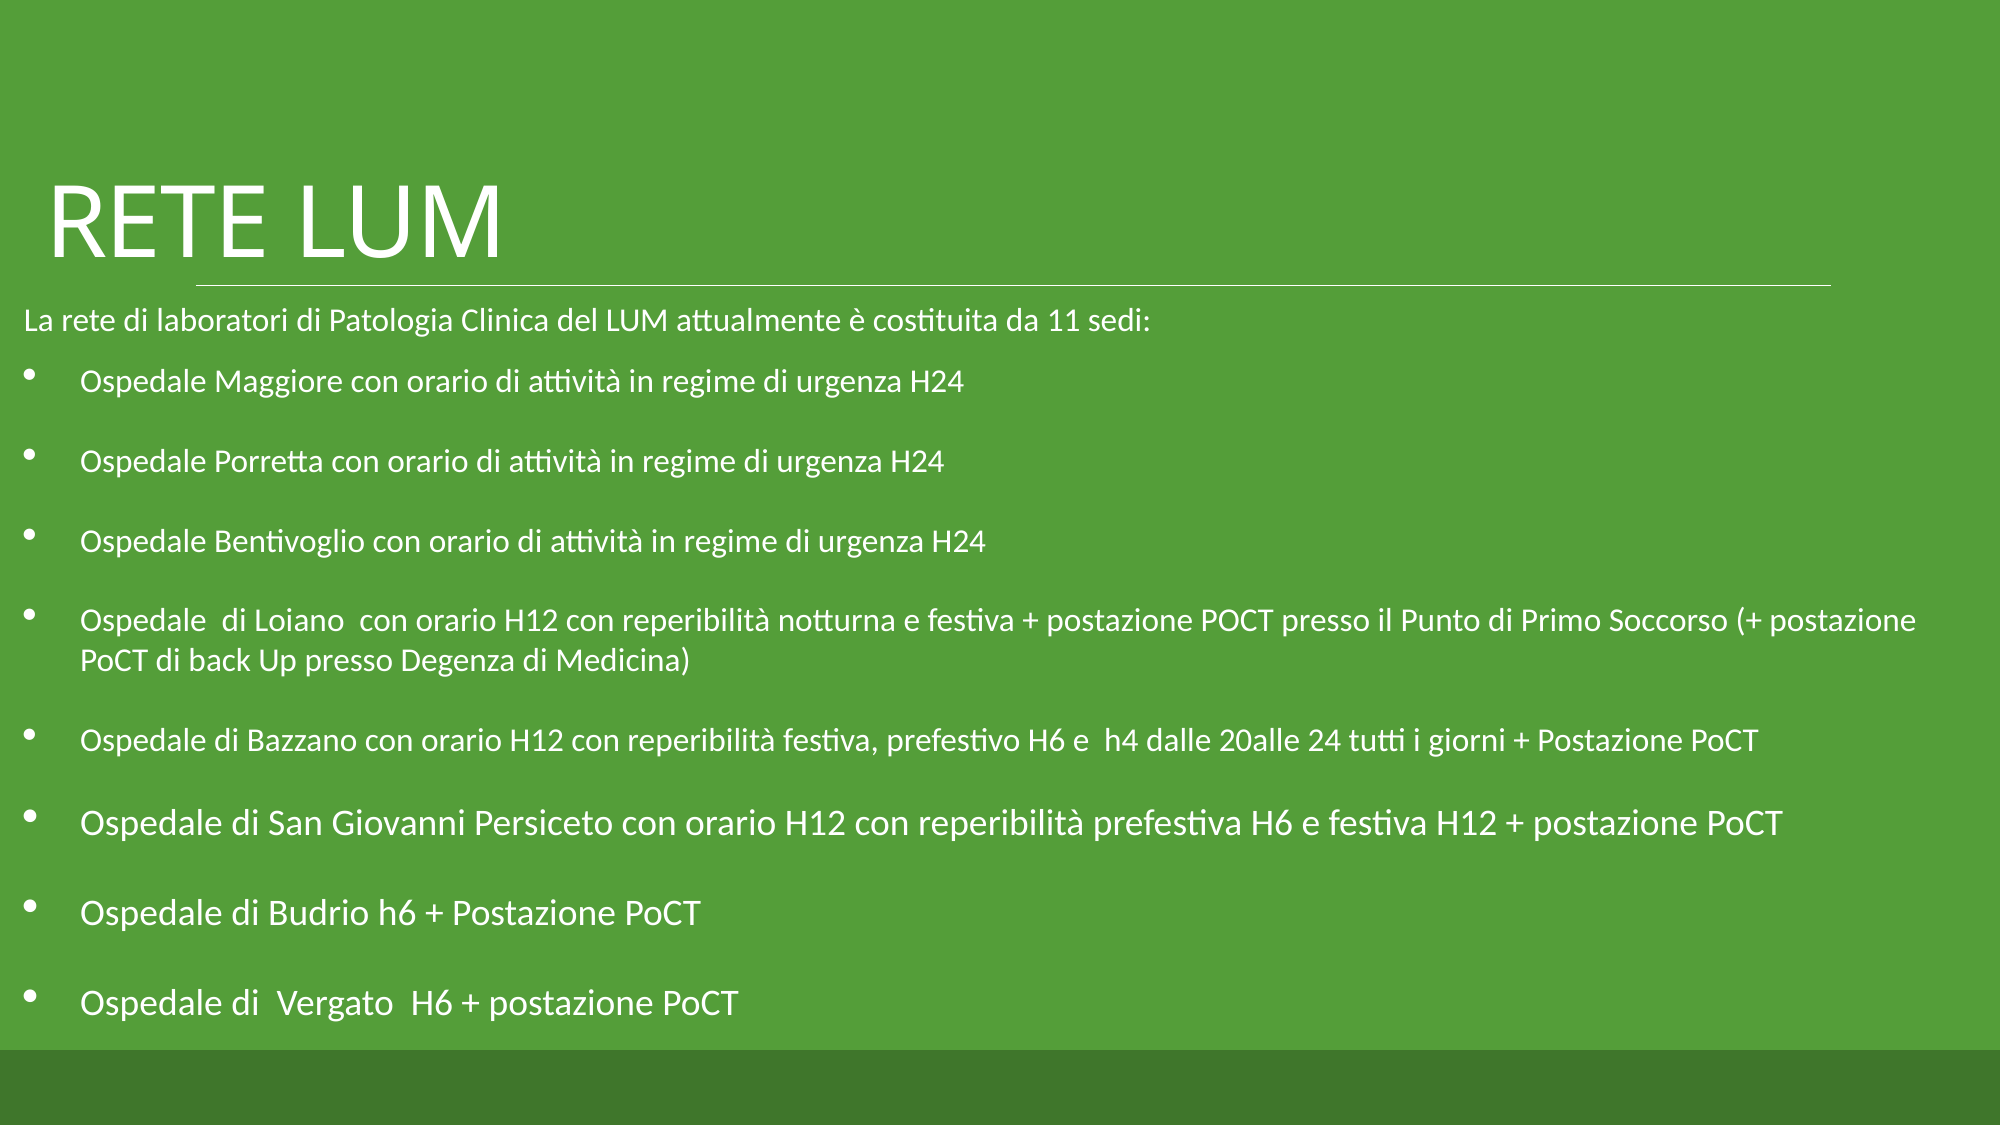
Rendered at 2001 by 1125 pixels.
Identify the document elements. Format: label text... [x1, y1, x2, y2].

title RETE LUM [30, 47, 1680, 284]
text_box La rete di laboratori di Patologia Clinica del LUM attualmente è costituita da 11 sedi: Ospedale Maggiore con orario di attività in regime di urgenza H24 Ospedale Porretta con orario di attività in regime di urgenza H24 Ospedale Bentivoglio con orario di attività in regime di urgenza H24 Ospedale di Loiano con orario H12 con reperibilità notturna e festiva + postazione POCT presso il Punto di Primo Soccorso (+ postazione PoCT di back Up presso Degenza di Medicina) Ospedale di Bazzano con orario H12 con reperibilità festiva, prefestivo H6 e h4 dalle 20alle 24 tutti i giorni + Postazione PoCT Ospedale di San Giovanni Persiceto con orario H12 con reperibilità prefestiva H6 e festiva H12 + postazione PoCT Ospedale di Budrio h6 + Postazione PoCT Ospedale di Vergato H6 + postazione PoCT [9, 284, 1991, 1111]
